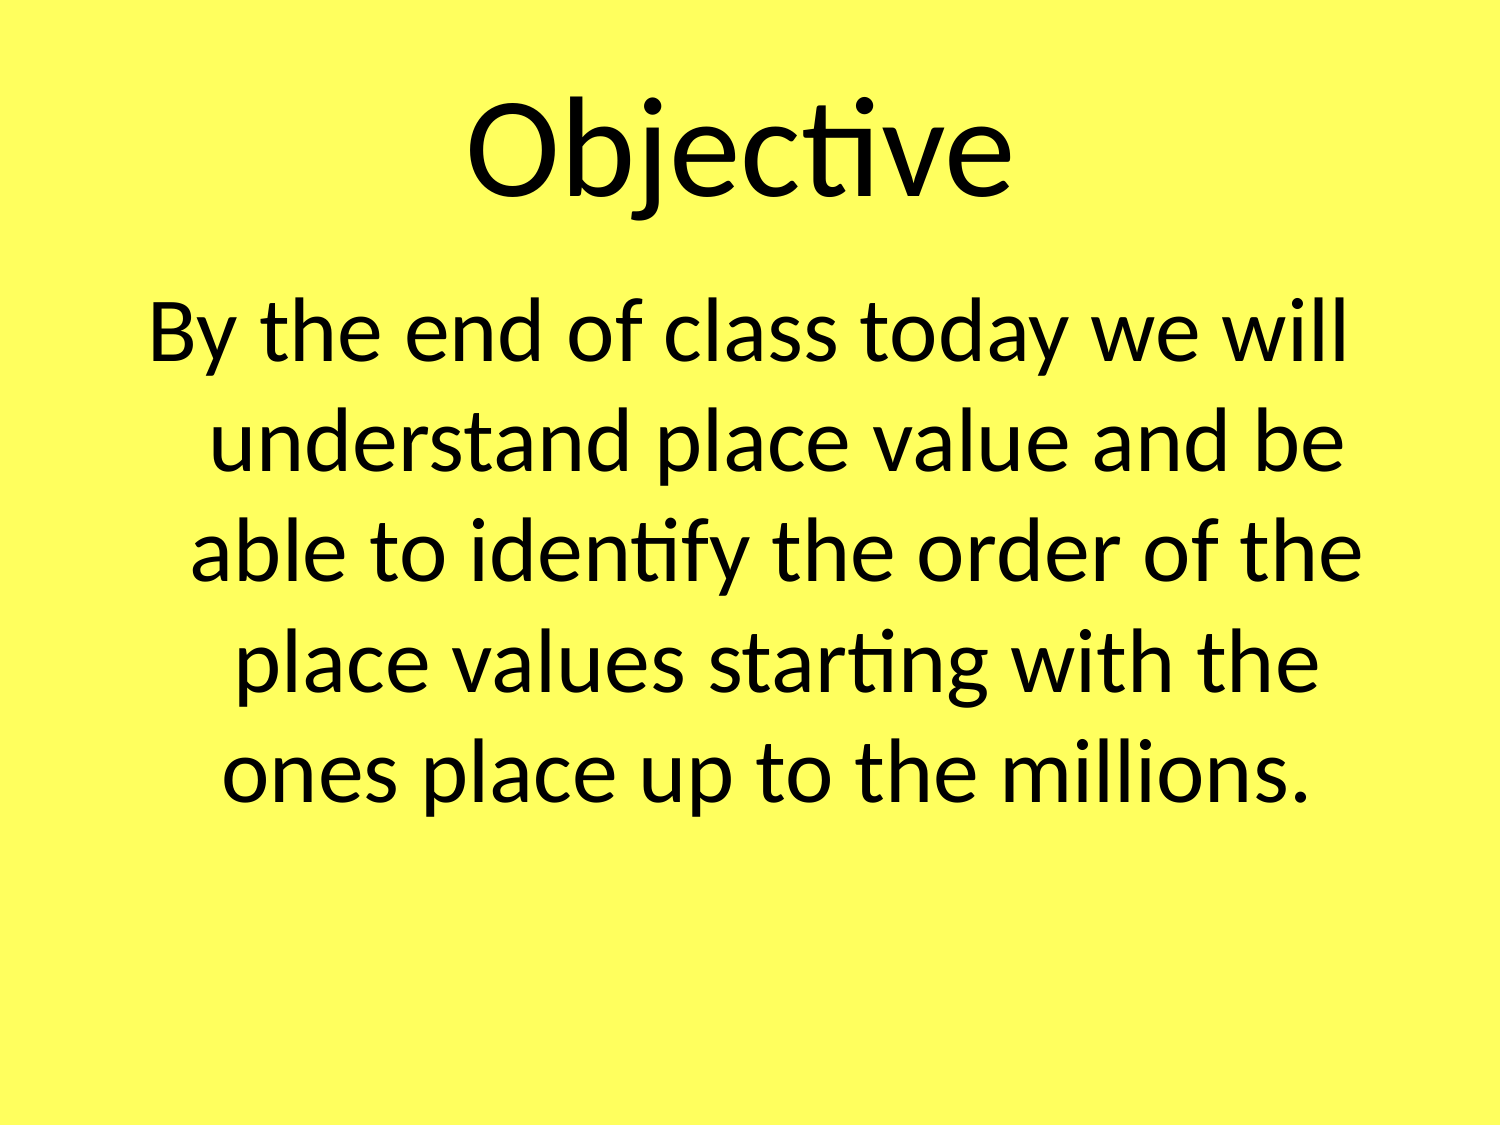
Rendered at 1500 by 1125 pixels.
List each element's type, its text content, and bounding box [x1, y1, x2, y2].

title Objective [75, 45, 1425, 233]
list By the end of class today we will understand place value and be able to identify the order of the place values starting with the ones place up to the millions. [75, 262, 1425, 1005]
